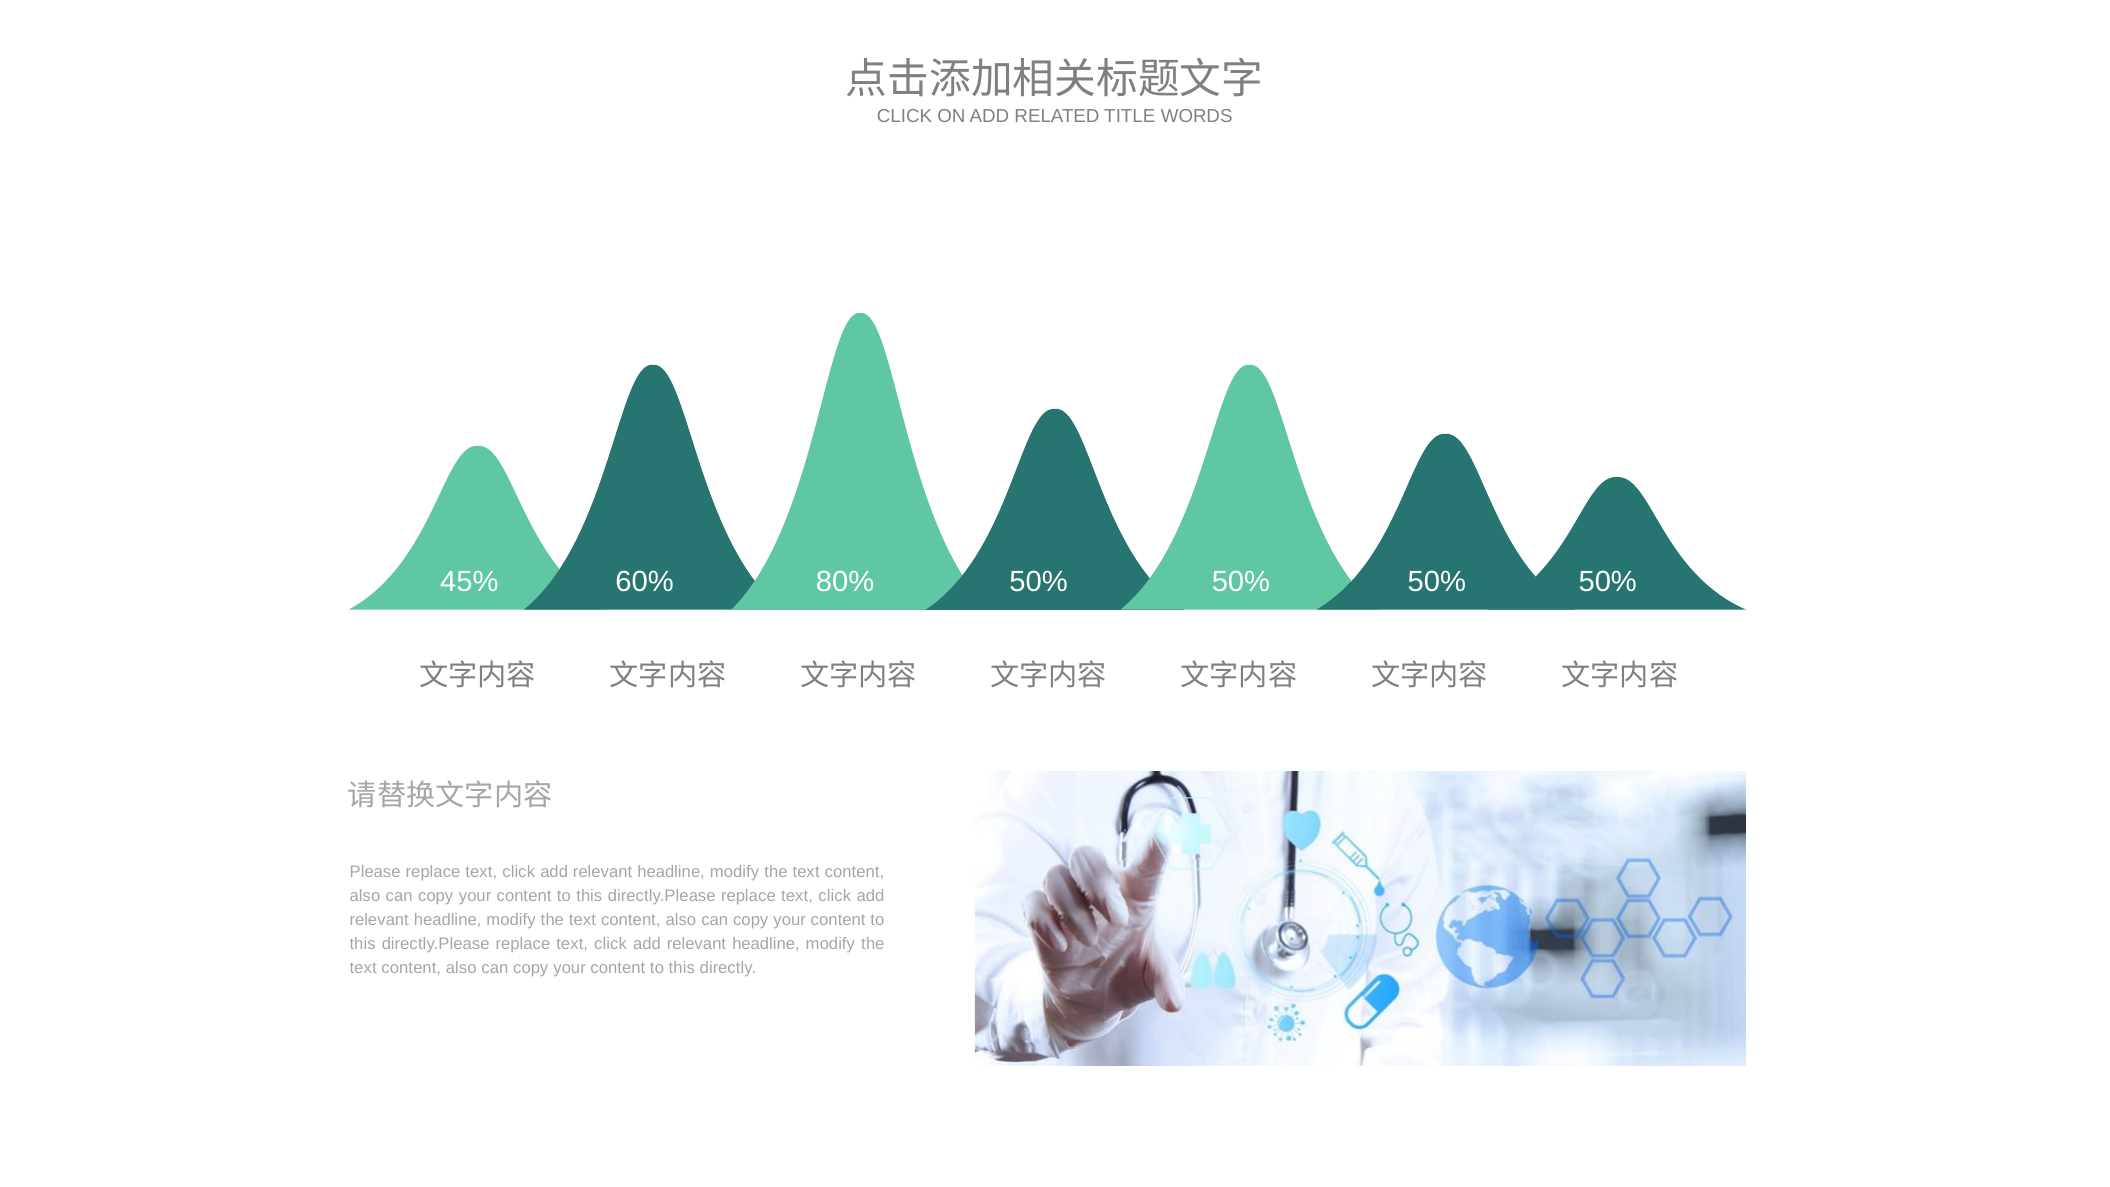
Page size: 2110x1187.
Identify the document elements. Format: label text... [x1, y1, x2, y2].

text_box Please replace text, click add relevant headline, modify the text content, also can copy your content to this directly.Please replace text, click add relevant headline, modify the text content, also can copy your content to this directly.Please replace text, click add relevant headline, modify the text content, also can copy your content to this directly. [345, 852, 890, 982]
text_box 文字内容 [785, 642, 932, 699]
text_box 50% [994, 548, 1083, 606]
text_box [1120, 364, 1351, 610]
text_box 文字内容 [975, 642, 1123, 699]
text_box 文字内容 [1165, 642, 1313, 699]
text_box 请替换文字内容 [343, 771, 607, 816]
text_box 文字内容 [1546, 642, 1694, 699]
text_box 文字内容 [1356, 642, 1504, 699]
text_box 50% [1392, 548, 1482, 606]
text_box [348, 445, 559, 610]
text_box [731, 312, 962, 610]
text_box [523, 364, 755, 610]
text_box 80% [801, 548, 890, 606]
text_box [1316, 433, 1535, 610]
text_box CLICK ON ADD RELATED TITLE WORDS [852, 95, 1257, 130]
text_box 点击添加相关标题文字 [803, 44, 1307, 107]
text_box 45% [425, 548, 514, 606]
text_box 60% [600, 548, 689, 606]
text_box [1487, 477, 1747, 610]
text_box 文字内容 [404, 642, 552, 699]
text_box 50% [1197, 548, 1286, 606]
text_box 文字内容 [594, 642, 742, 699]
text_box 50% [1563, 548, 1652, 606]
text_box [974, 770, 1747, 1067]
text_box [925, 408, 1149, 610]
